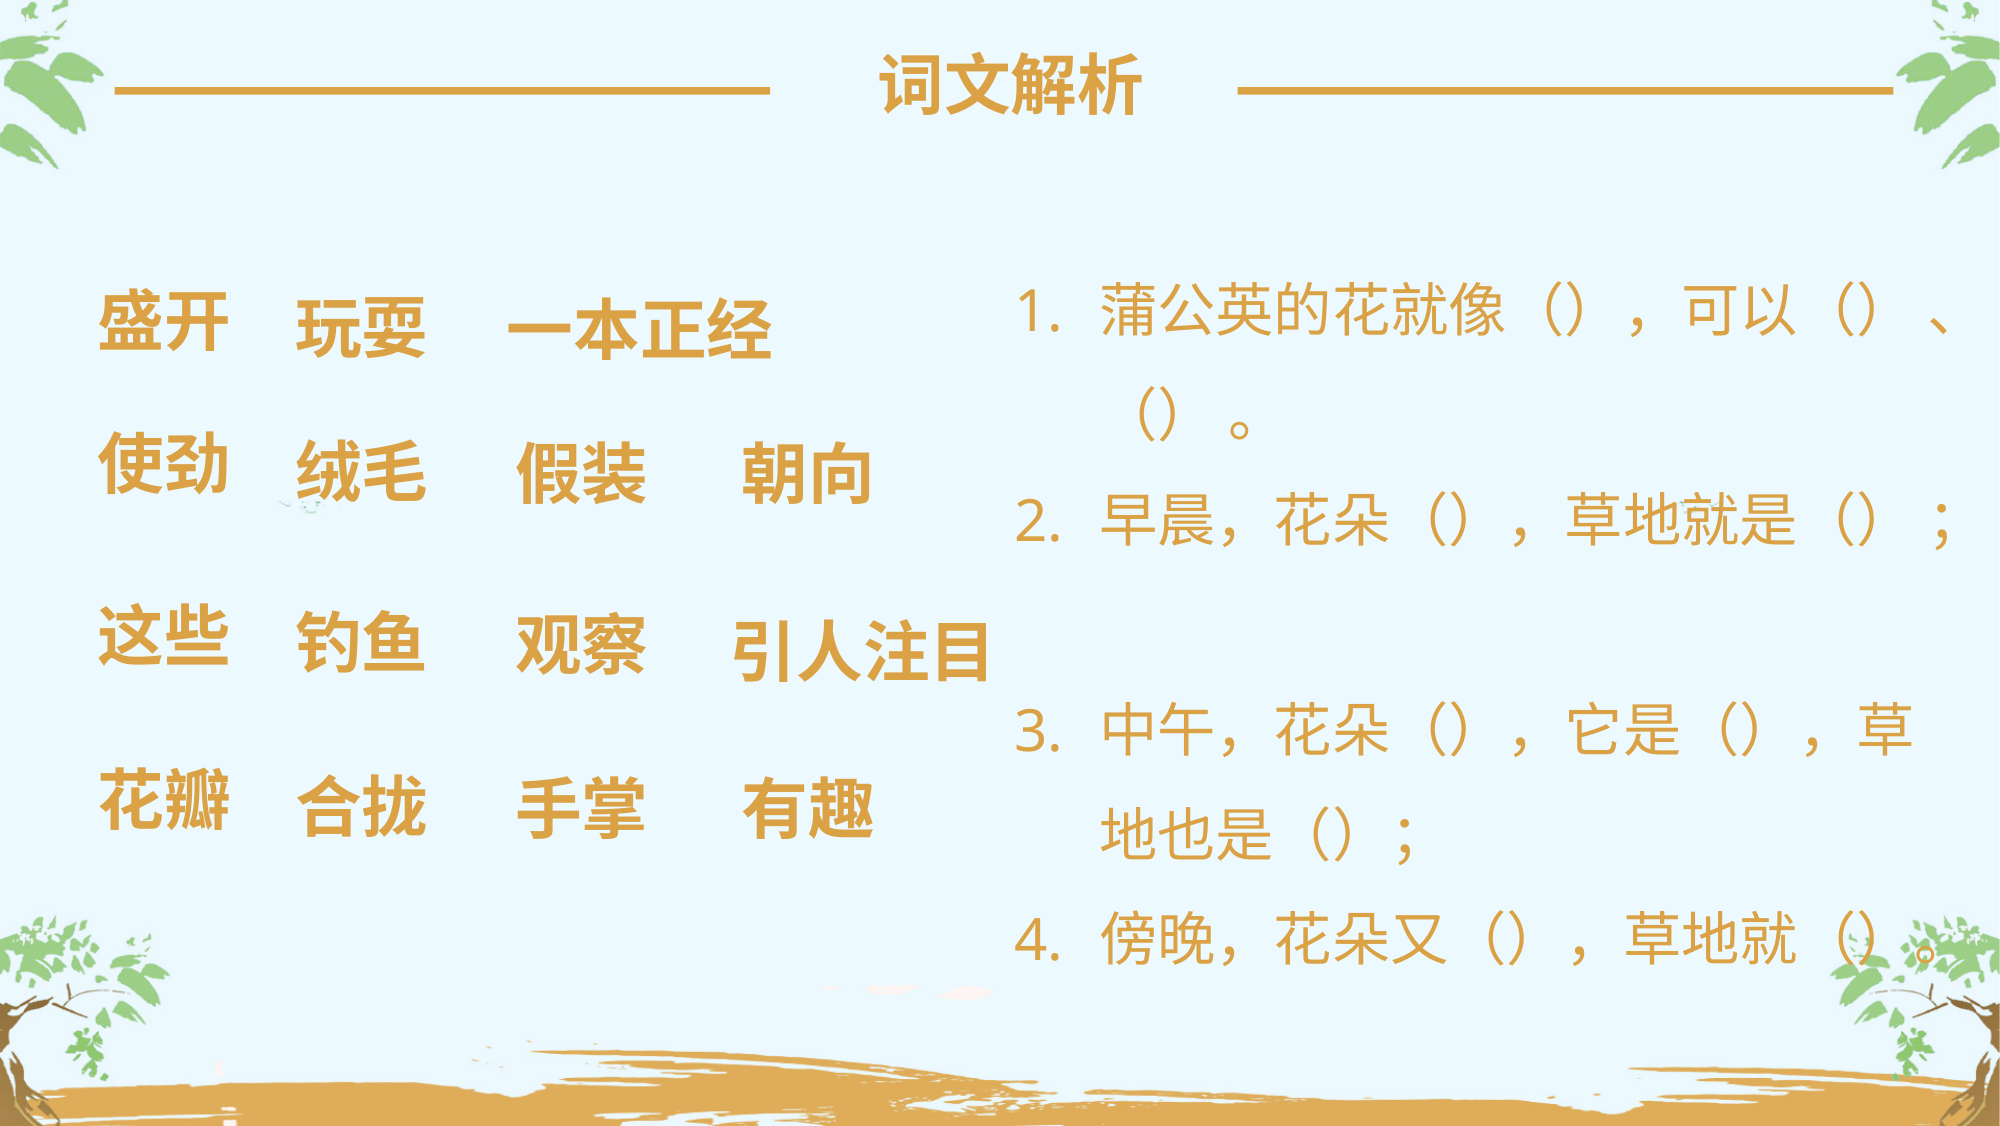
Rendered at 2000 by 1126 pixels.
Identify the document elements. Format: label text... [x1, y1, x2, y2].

text_box 手掌 [471, 720, 692, 855]
picture [0, 0, 2000, 1126]
text_box 玩耍 [252, 238, 472, 374]
text_box 假装 [471, 384, 692, 519]
text_box 绒毛 [252, 382, 472, 517]
text_box 蒲公英的花就像（），可以（） 、（） 。 早晨，花朵（），草地就是（） ； 中午，花朵（），它是（），草地也是（）； 傍晚，花朵又（），草地就（）。 [999, 230, 1967, 980]
text_box 盛开 [54, 231, 275, 366]
text_box 有趣 [698, 720, 919, 855]
text_box 一本正经 [471, 240, 809, 376]
text_box 花瓣 [54, 710, 275, 846]
text_box 合拢 [252, 717, 472, 853]
text_box 引人注目 [698, 562, 999, 698]
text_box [114, 41, 1894, 124]
text_box 钓鱼 [252, 553, 472, 688]
text_box 朝向 [698, 384, 919, 519]
text_box 这些 [54, 546, 275, 681]
text_box 使劲 [54, 375, 275, 510]
text_box 观察 [471, 555, 692, 691]
